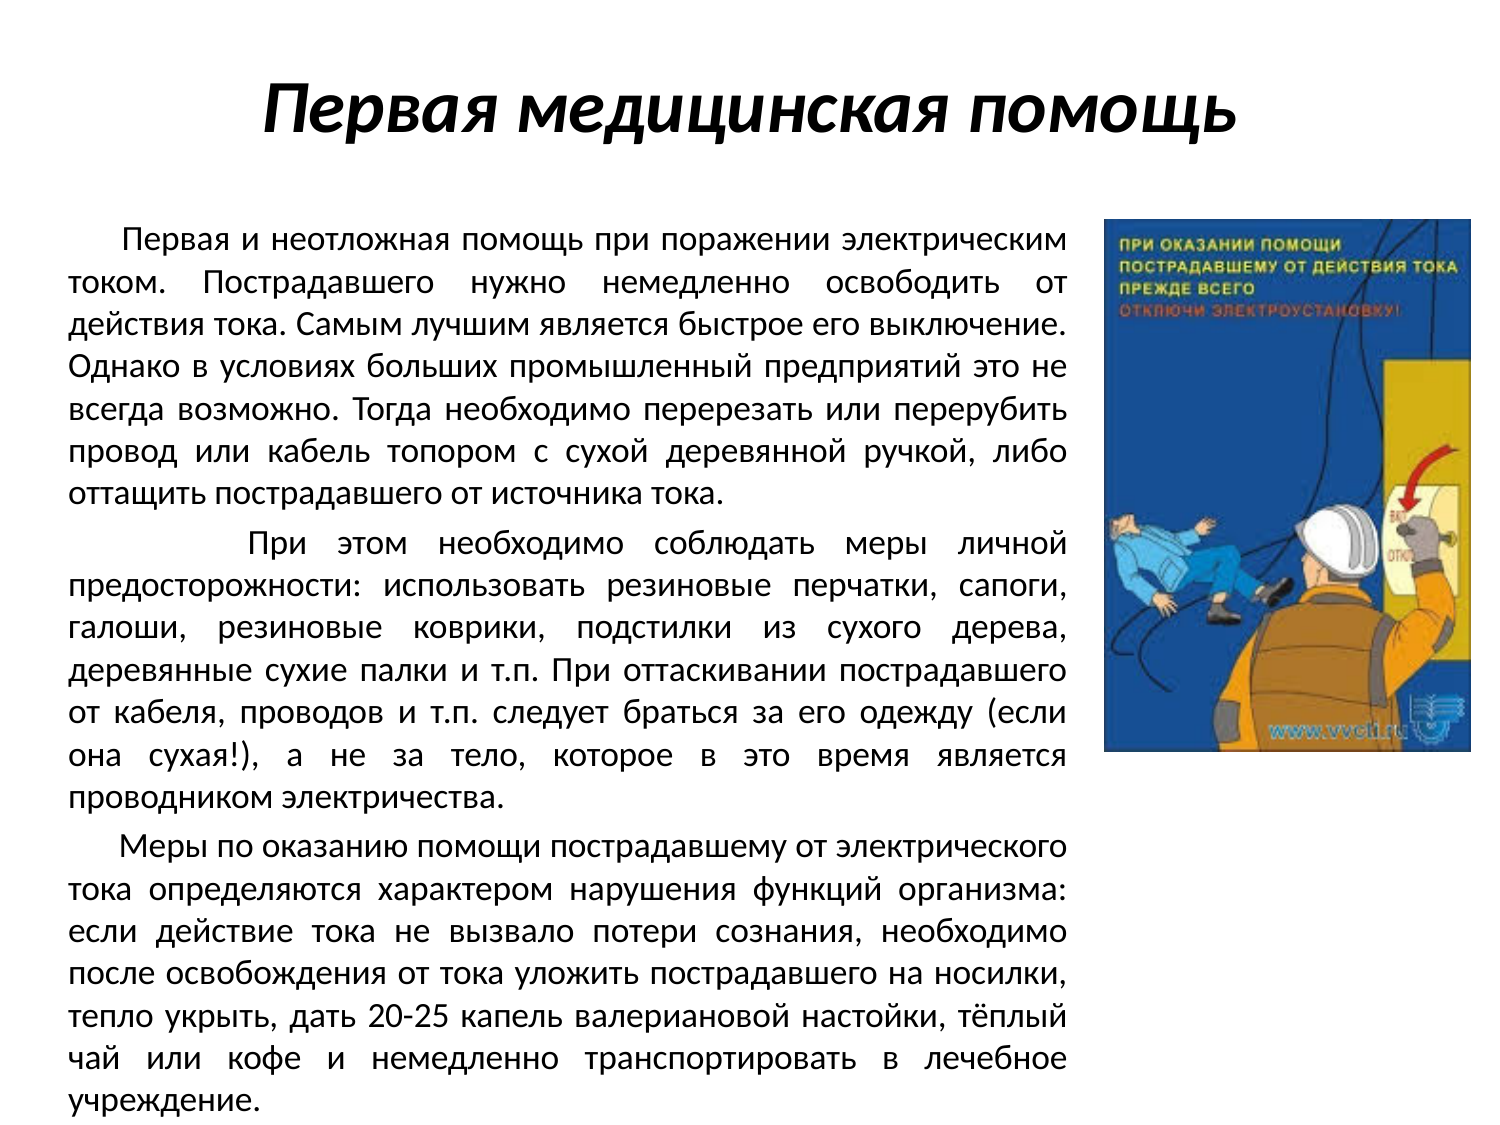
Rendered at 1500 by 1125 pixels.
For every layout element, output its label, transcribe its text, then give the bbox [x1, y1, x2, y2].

picture [1104, 219, 1471, 752]
list Первая и неотложная помощь при поражении электрическим током. Пострадавшего нужно немедленно освободить от действия тока. Самым лучшим является быстрое его выключение. Однако в условиях больших промышленный предприятий это не всегда возможно. Тогда необходимо перерезать или перерубить провод или кабель топором с сухой деревянной ручкой, либо оттащить пострадавшего от источника тока. При этом необходимо соблюдать меры личной предосторожности: использовать резиновые перчатки, сапоги, галоши, резиновые коврики, подстилки из сухого дерева, деревянные сухие палки и т.п. При оттаскивании пострадавшего от кабеля, проводов и т.п. следует браться за его одежду (если она сухая!), а не за тело, которое в это время является проводником электричества. Меры по оказанию помощи пострадавшему от электрического тока определяются характером нарушения функций организма: если действие тока не вызвало потери сознания, необходимо после освобождения от тока уложить пострадавшего на носилки, тепло укрыть, дать 20-25 капель валериановой настойки, тёплый чай или кофе и немедленно транспортировать в лечебное учреждение. [53, 208, 1083, 1125]
title Первая медицинская помощь [75, 8, 1425, 197]
